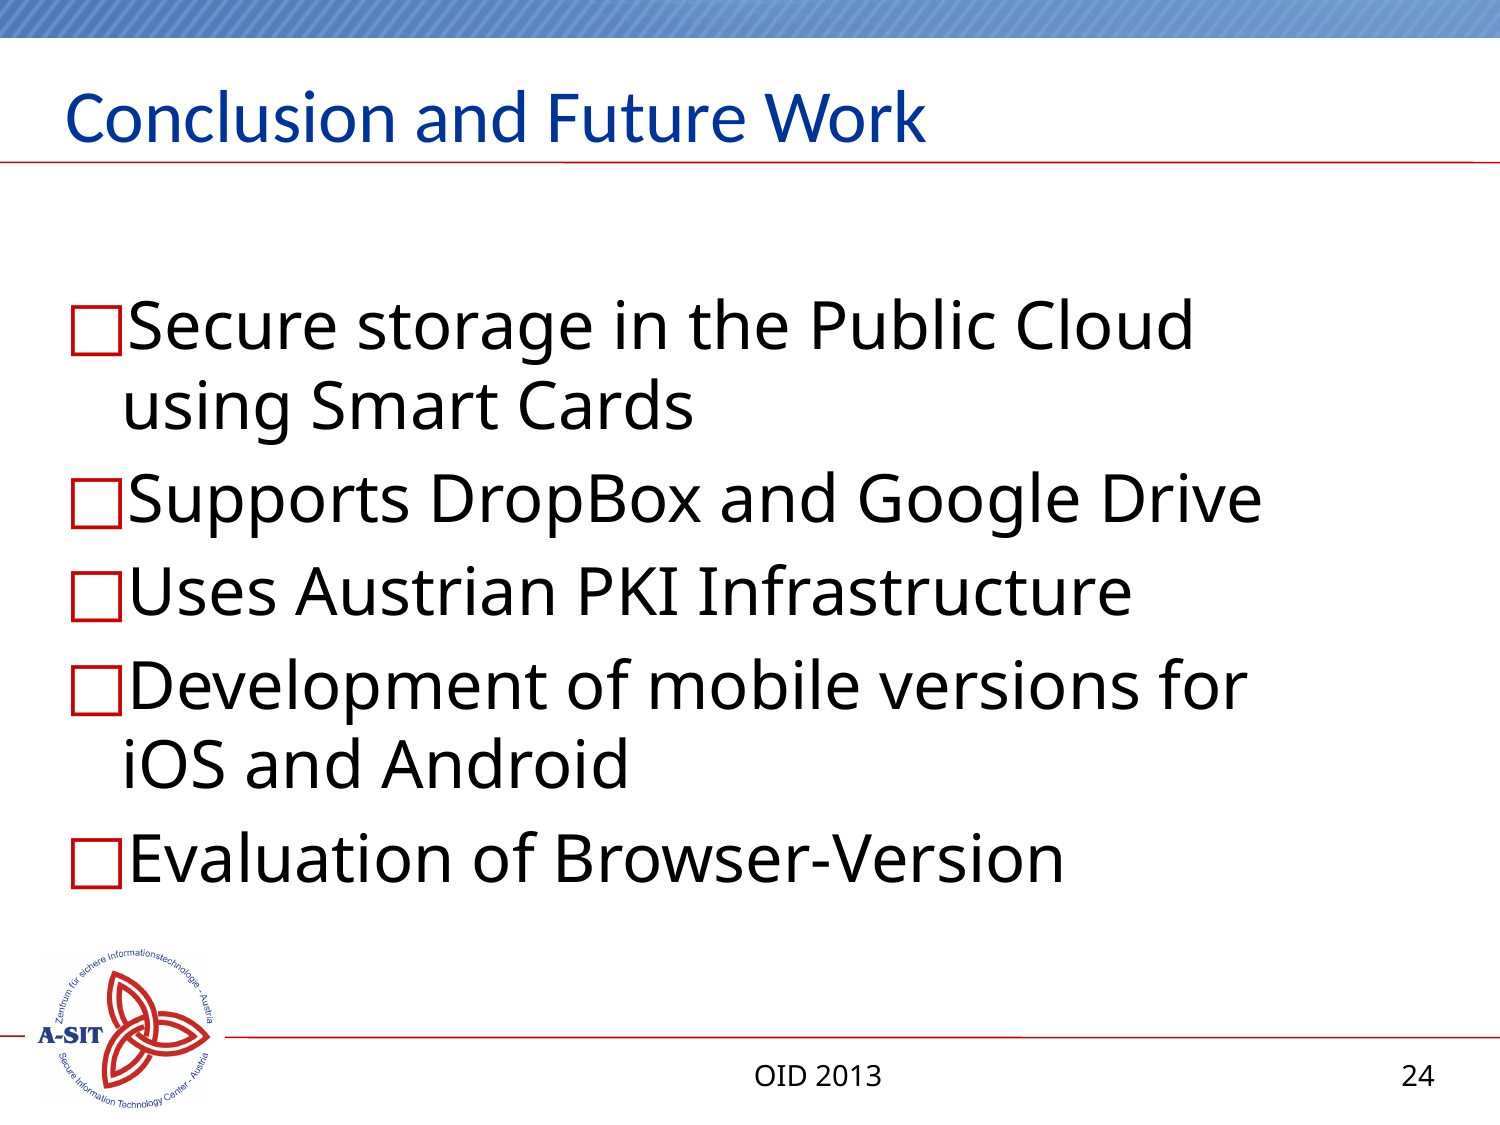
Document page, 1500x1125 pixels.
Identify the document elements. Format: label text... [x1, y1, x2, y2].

list Secure storage in the Public Cloud using Smart Cards Supports DropBox and Google Drive Uses Austrian PKI Infrastructure Development of mobile versions for iOS and Android Evaluation of Browser-Version [50, 275, 1450, 950]
slide_number 24 [1340, 1050, 1450, 1125]
title Conclusion and Future Work [50, 50, 1450, 175]
picture [0, 0, 1500, 38]
picture [37, 949, 213, 1108]
footer OID 2013 [225, 1050, 1340, 1125]
